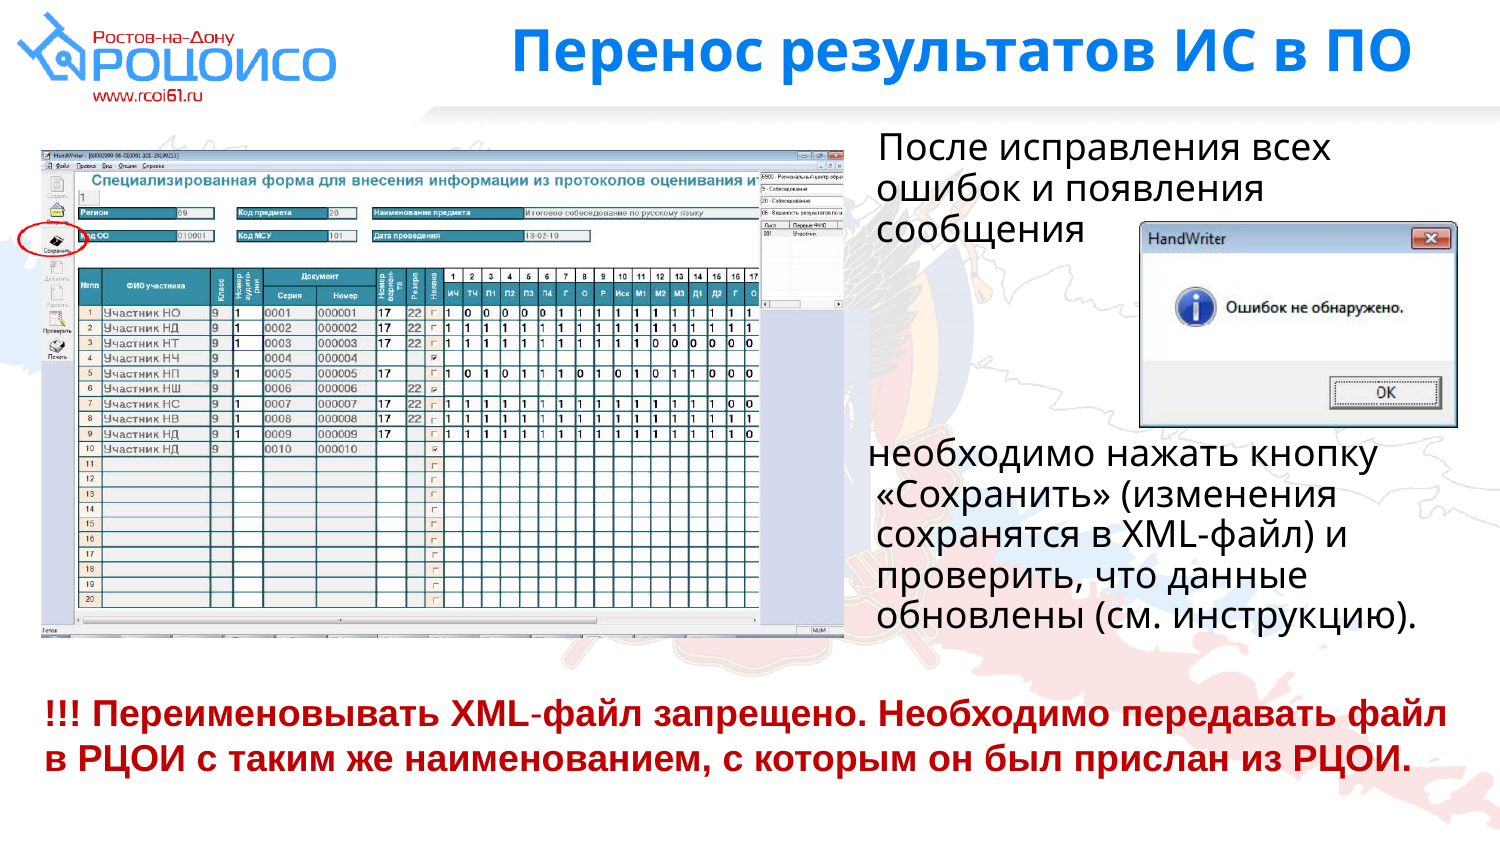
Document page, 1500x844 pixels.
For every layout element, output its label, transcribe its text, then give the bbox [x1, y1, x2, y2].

text_box !!! Переименовывать XML-файл запрещено. Необходимо передавать файл в РЦОИ с таким же наименованием, с которым он был прислан из РЦОИ. [29, 681, 1471, 787]
list После исправления всех ошибок и появления сообщения необходимо нажать кнопку «Сохранить» (изменения сохранятся в XML-файл) и проверить, что данные обновлены (см. инструкцию). [832, 114, 1483, 689]
title Перенос результатов ИС в ПО [135, 0, 1430, 107]
picture [0, 0, 1500, 844]
